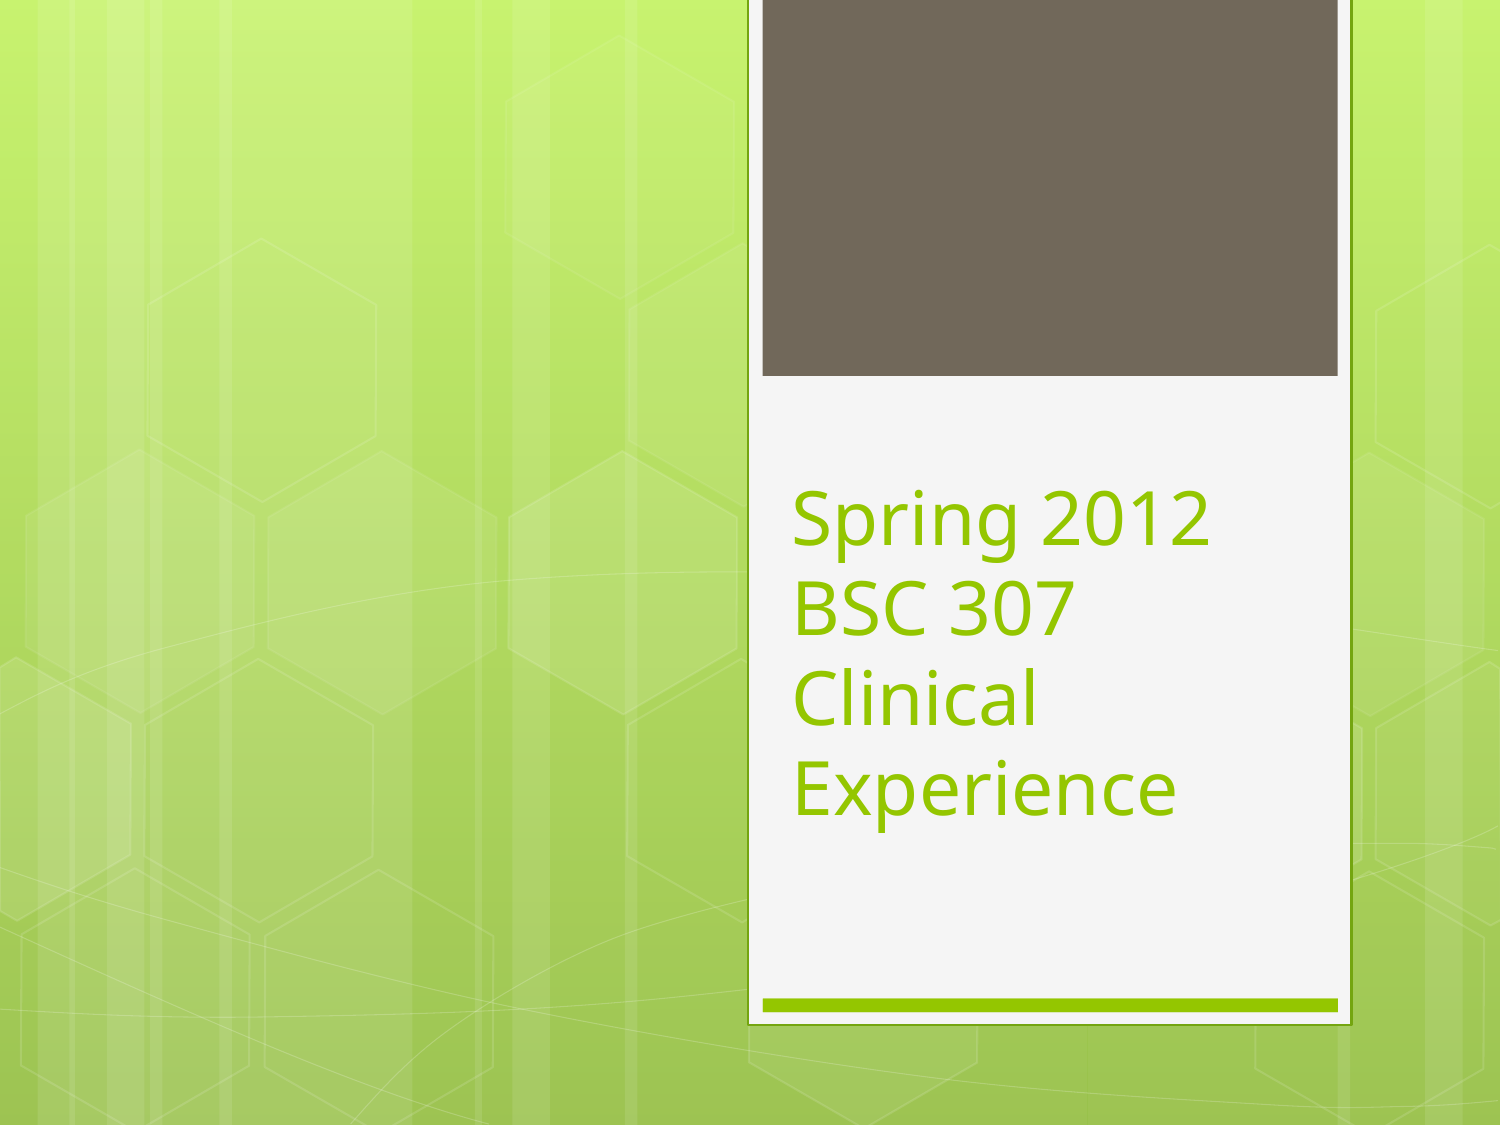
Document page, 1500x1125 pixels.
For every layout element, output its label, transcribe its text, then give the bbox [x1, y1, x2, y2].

title Spring 2012 BSC 307 Clinical Experience [776, 444, 1320, 838]
